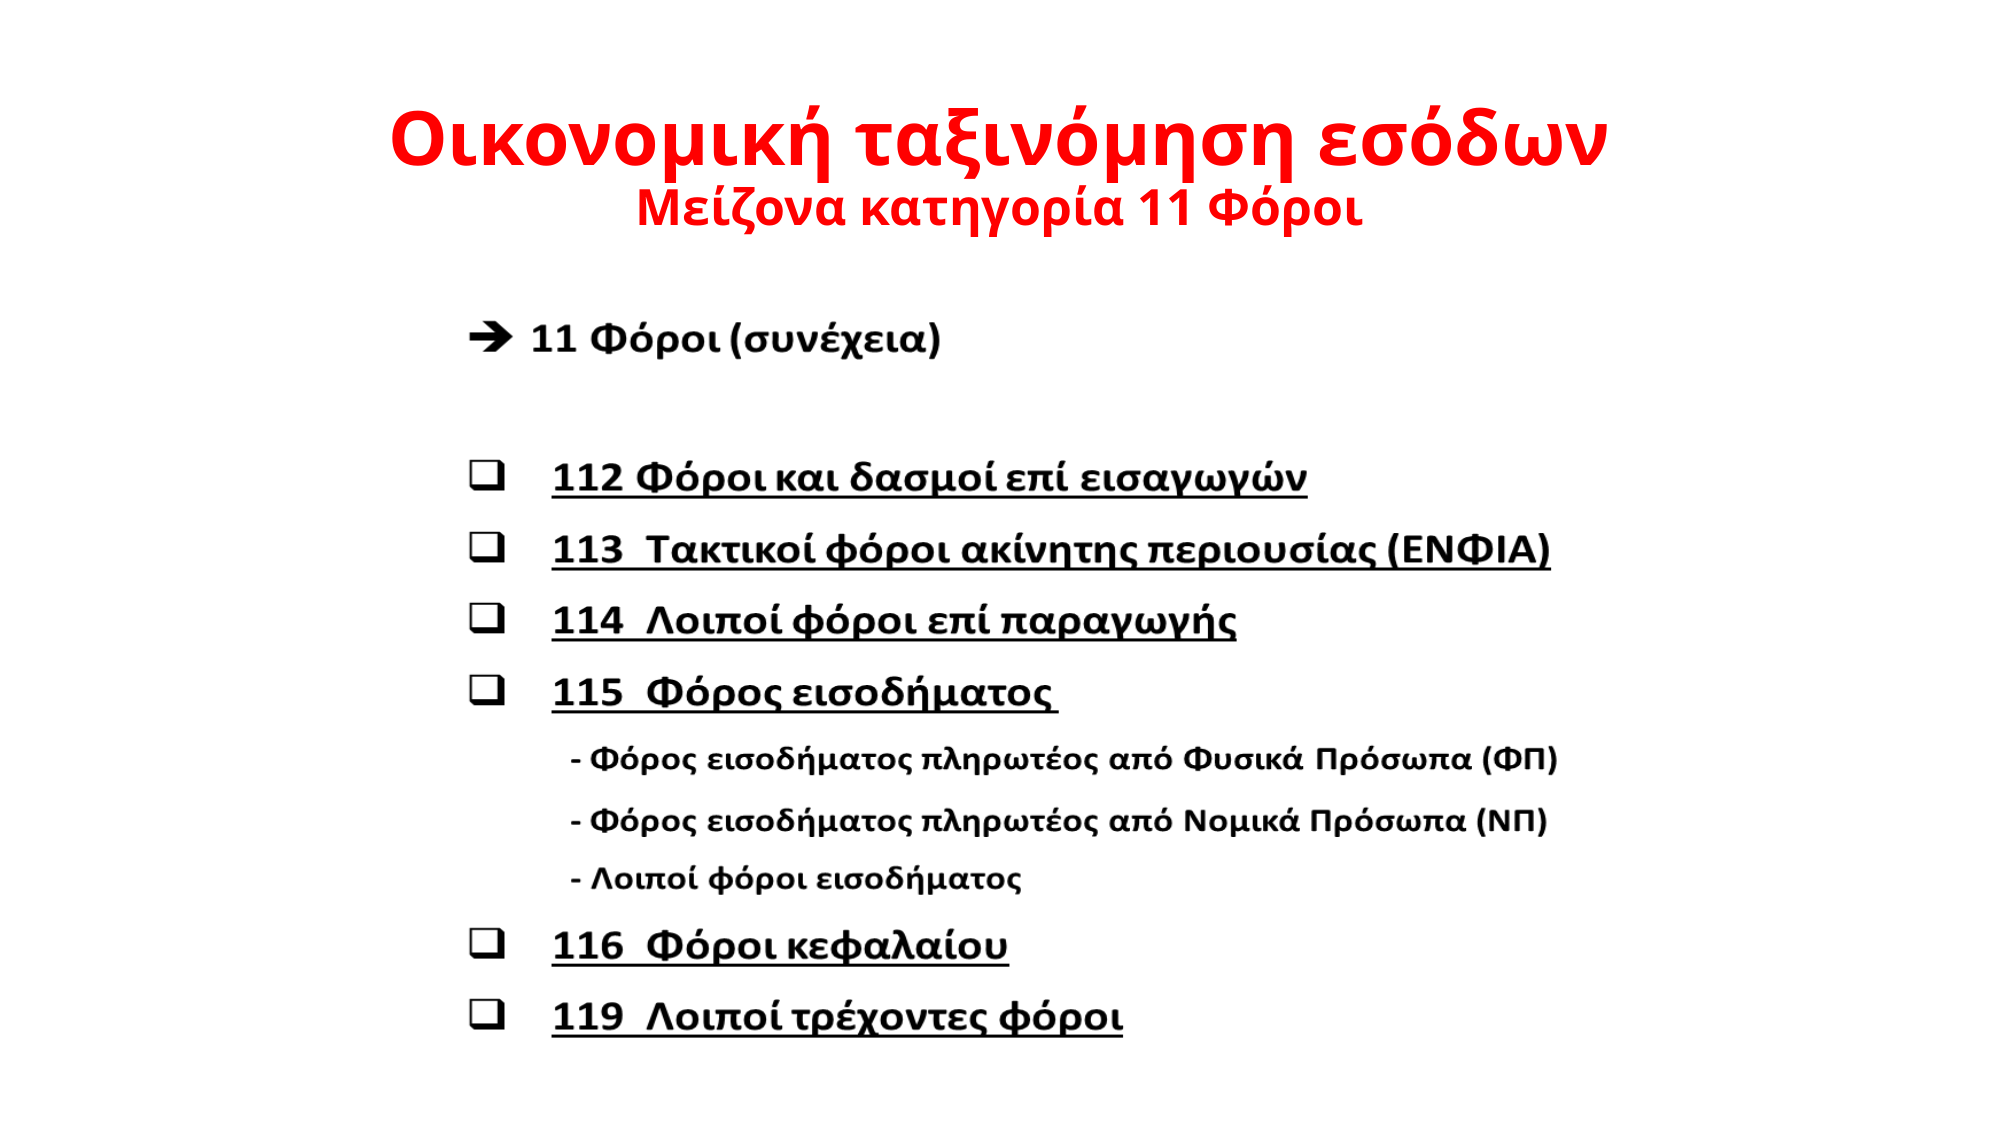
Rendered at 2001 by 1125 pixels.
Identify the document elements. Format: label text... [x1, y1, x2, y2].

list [438, 299, 1581, 1066]
title Οικονομική ταξινόμηση εσόδων Μείζονα κατηγορία 11 Φόροι [137, 59, 1863, 278]
